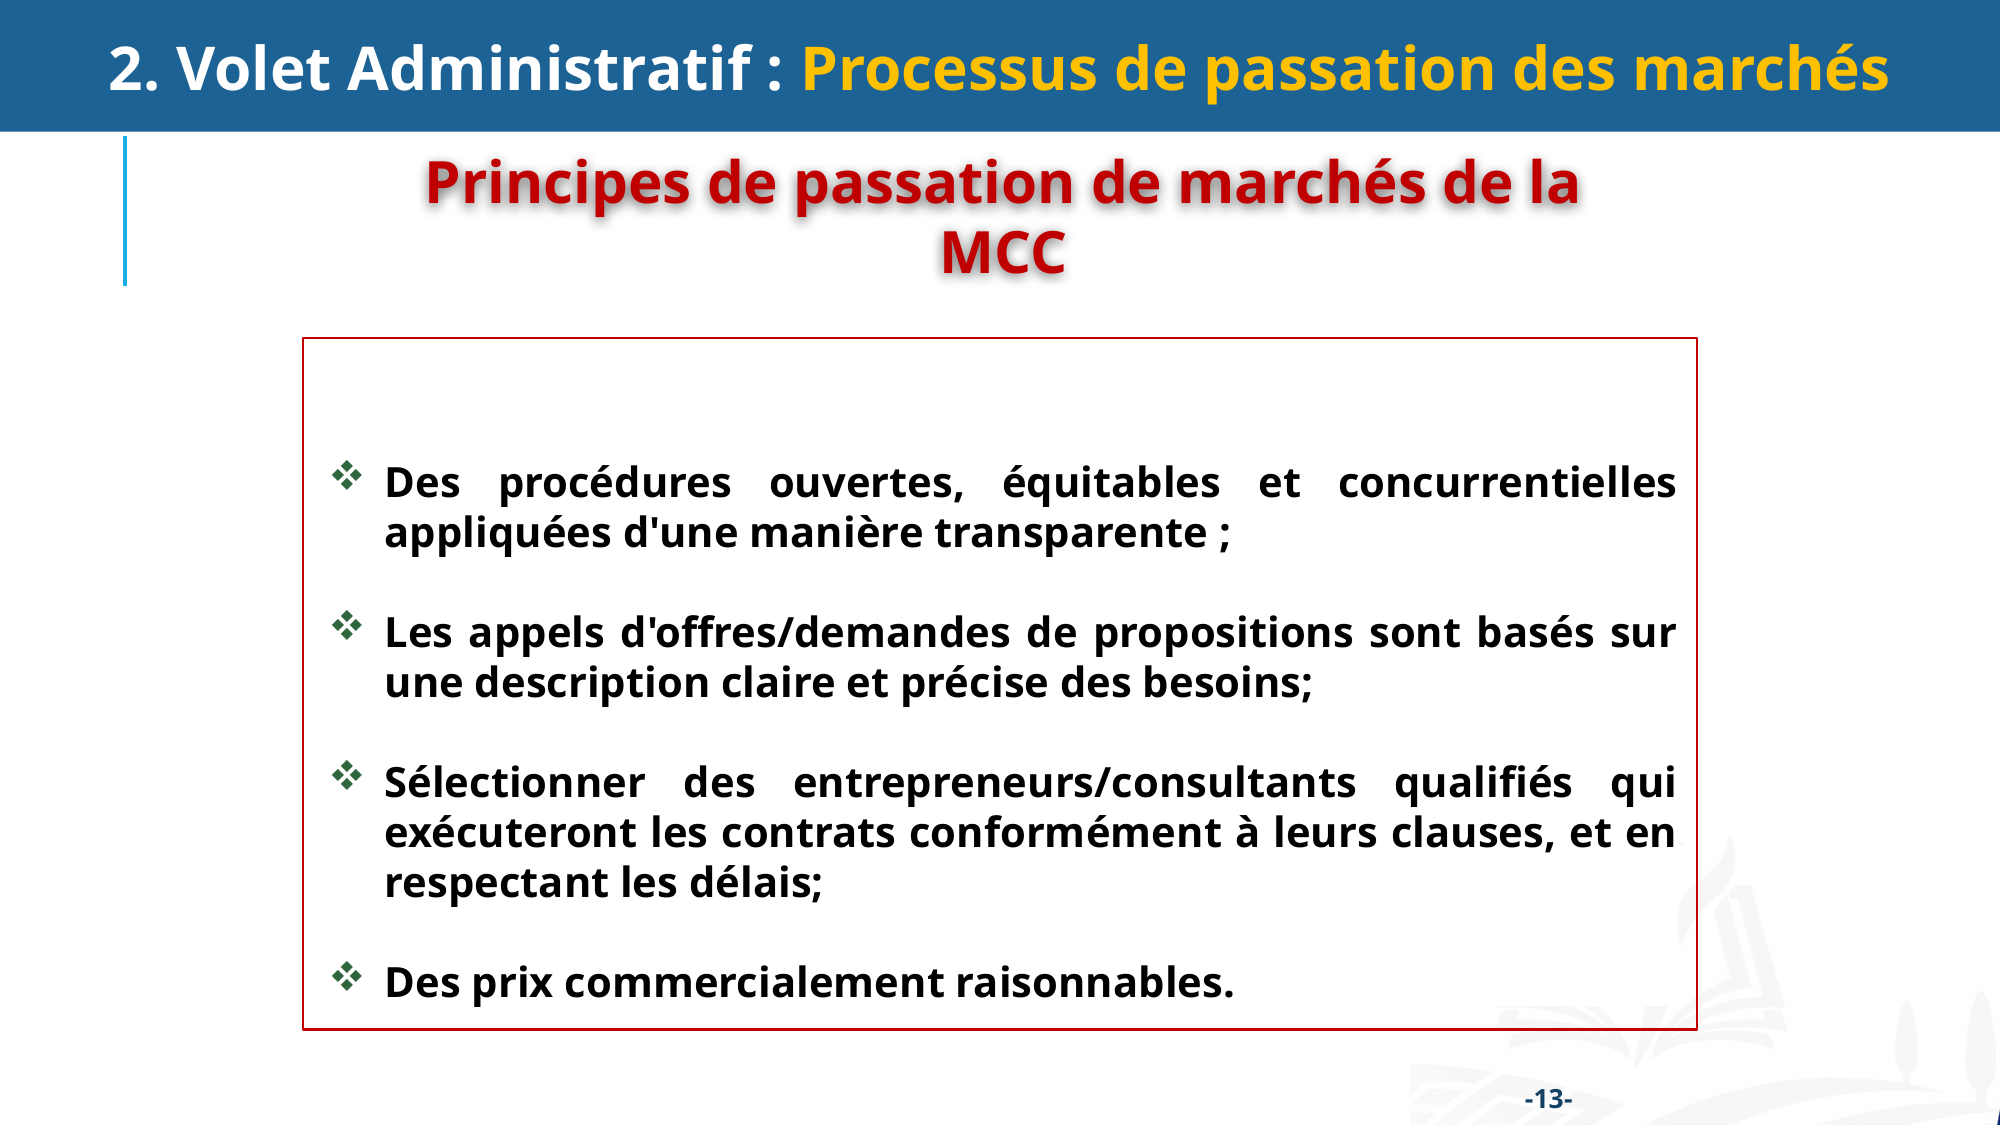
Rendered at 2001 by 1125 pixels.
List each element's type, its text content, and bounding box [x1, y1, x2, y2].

text_box 2. Volet Administratif : Processus de passation des marchés [0, 0, 2000, 133]
text_box [302, 337, 1698, 1031]
text_box Principes de passation de marchés de la MCC [330, 174, 1677, 257]
picture [1409, 759, 2000, 1125]
